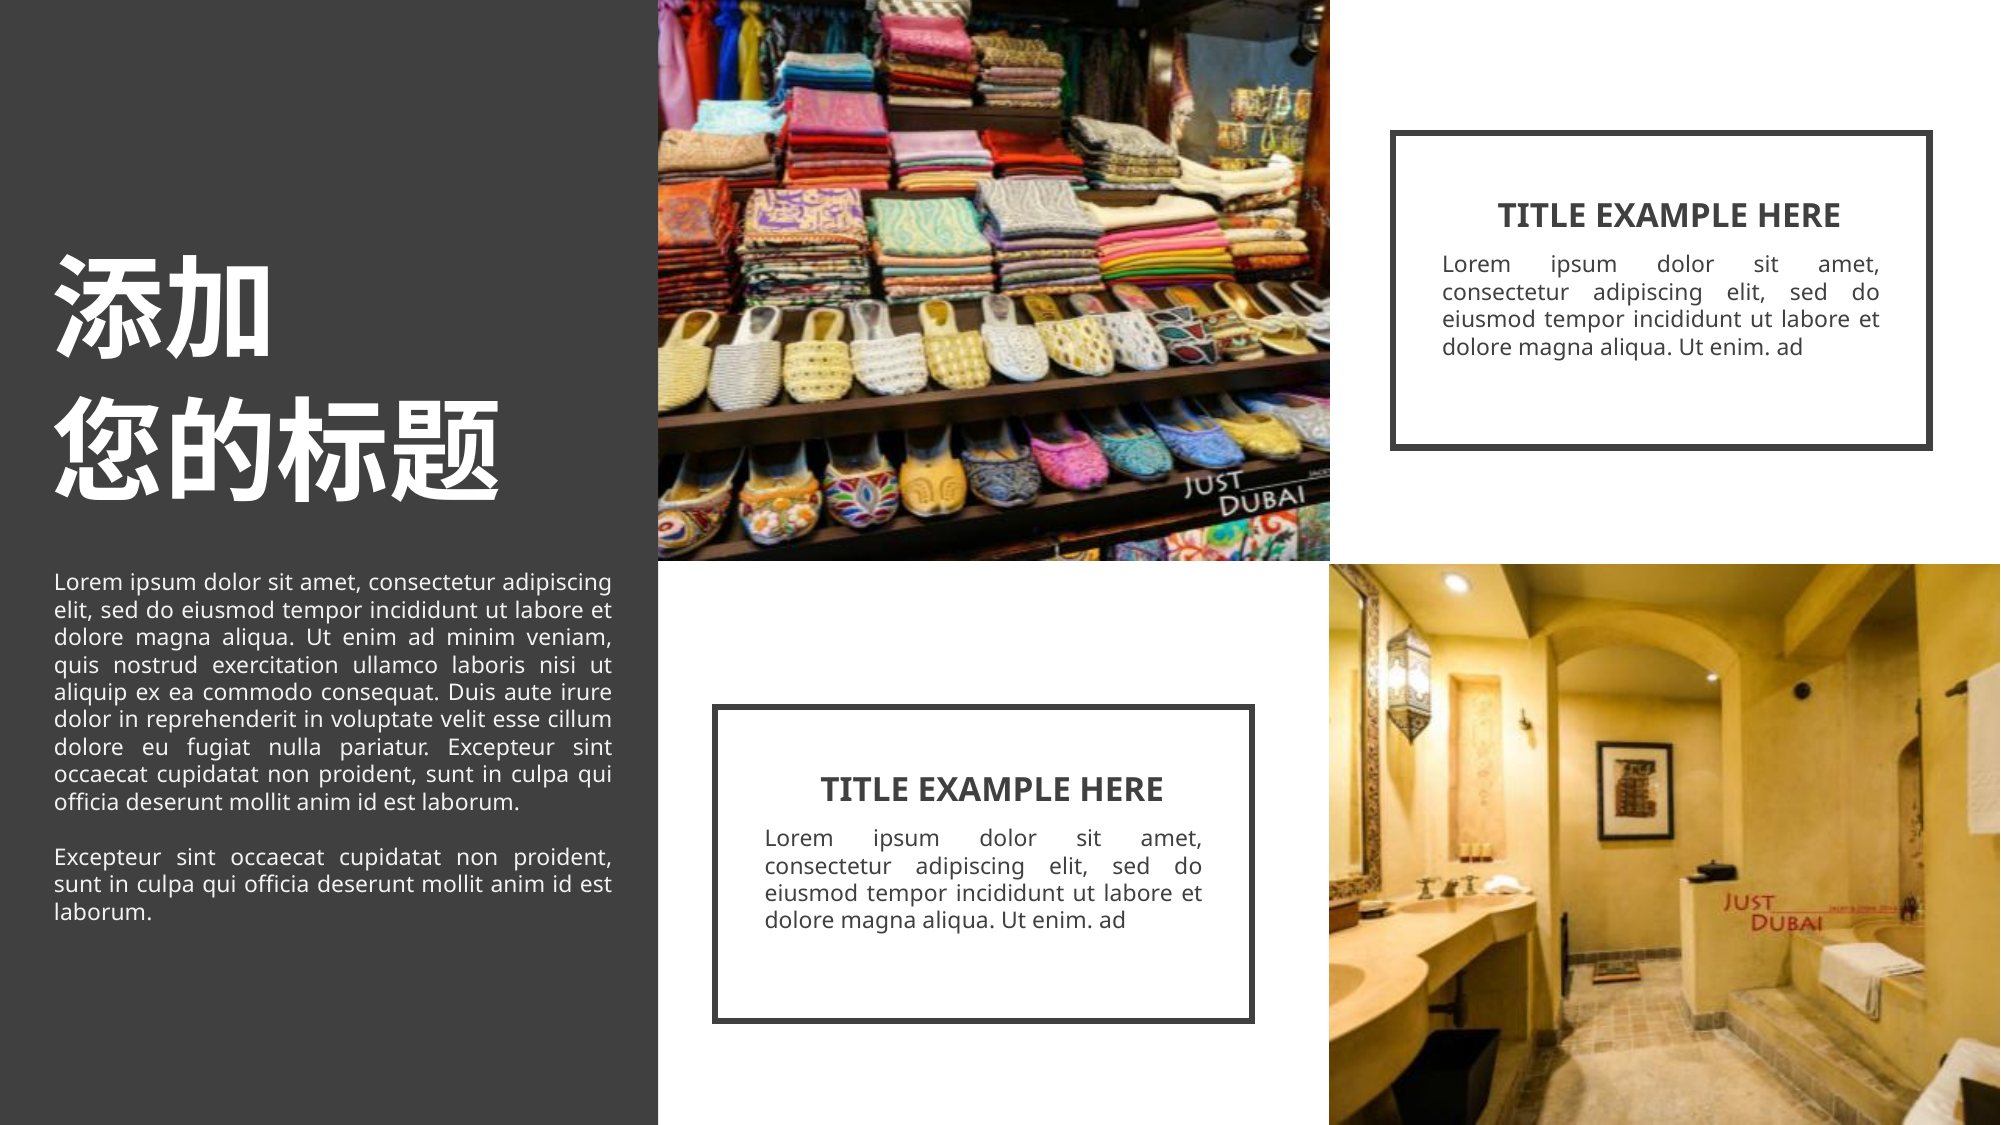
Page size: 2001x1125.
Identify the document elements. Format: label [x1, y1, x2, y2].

text_box [0, 0, 792, 1125]
picture [792, 0, 1330, 561]
picture [1329, 564, 2000, 1125]
text_box [792, 707, 1253, 1022]
text_box [1392, 133, 1930, 448]
